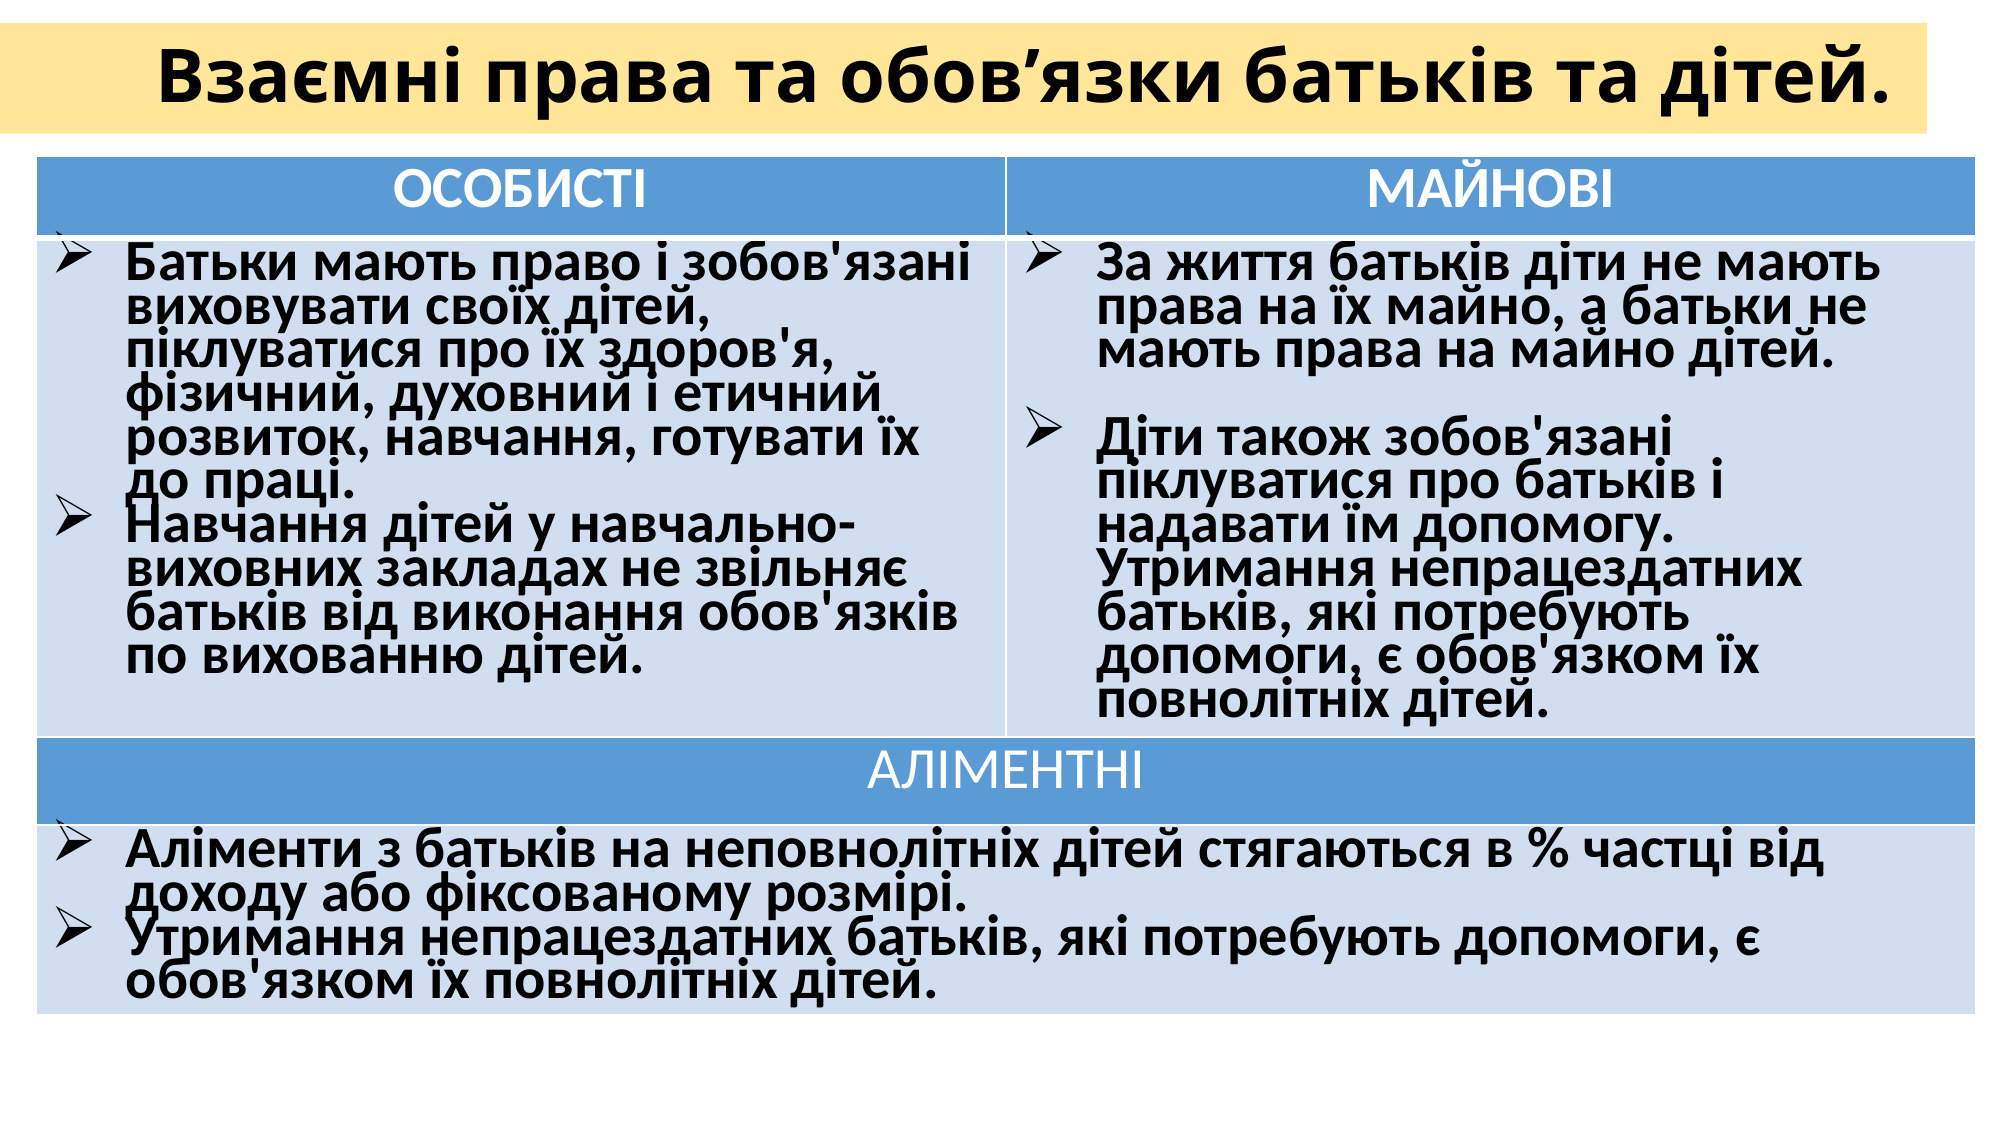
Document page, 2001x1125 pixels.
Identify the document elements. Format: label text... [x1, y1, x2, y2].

table_cell АЛІМЕНТНІ [37, 738, 1975, 824]
table_cell Аліменти з батьків на неповнолітніх дітей стягаються в % частці від доходу або фіксованому розмірі. Утримання непрацездатних батьків, які потребують допомоги, є обов'язком їх повнолітніх дітей. [37, 826, 1975, 1014]
title Взаємні права та обов’язки батьків та дітей. [0, 22, 1928, 134]
table_header МАЙНОВІ [1007, 157, 1975, 235]
table_cell За життя батьків діти не мають права на їх майно, а батьки не мають права на майно дітей. Діти також зобов'язані піклуватися про батьків і надавати їм допомогу. Утримання непрацездатних батьків, які потребують допомоги, є обов'язком їх повнолітніх дітей. [1007, 241, 1975, 736]
table_header ОСОБИСТІ [37, 157, 1005, 235]
table_cell Батьки мають право і зобов'язані виховувати своїх дітей, піклуватися про їх здоров'я, фізичний, духовний і етичний розвиток, навчання, готувати їх до праці. Навчання дітей у навчально-виховних закладах не звільняє батьків від виконання обов'язків по вихованню дітей. [37, 241, 1005, 736]
